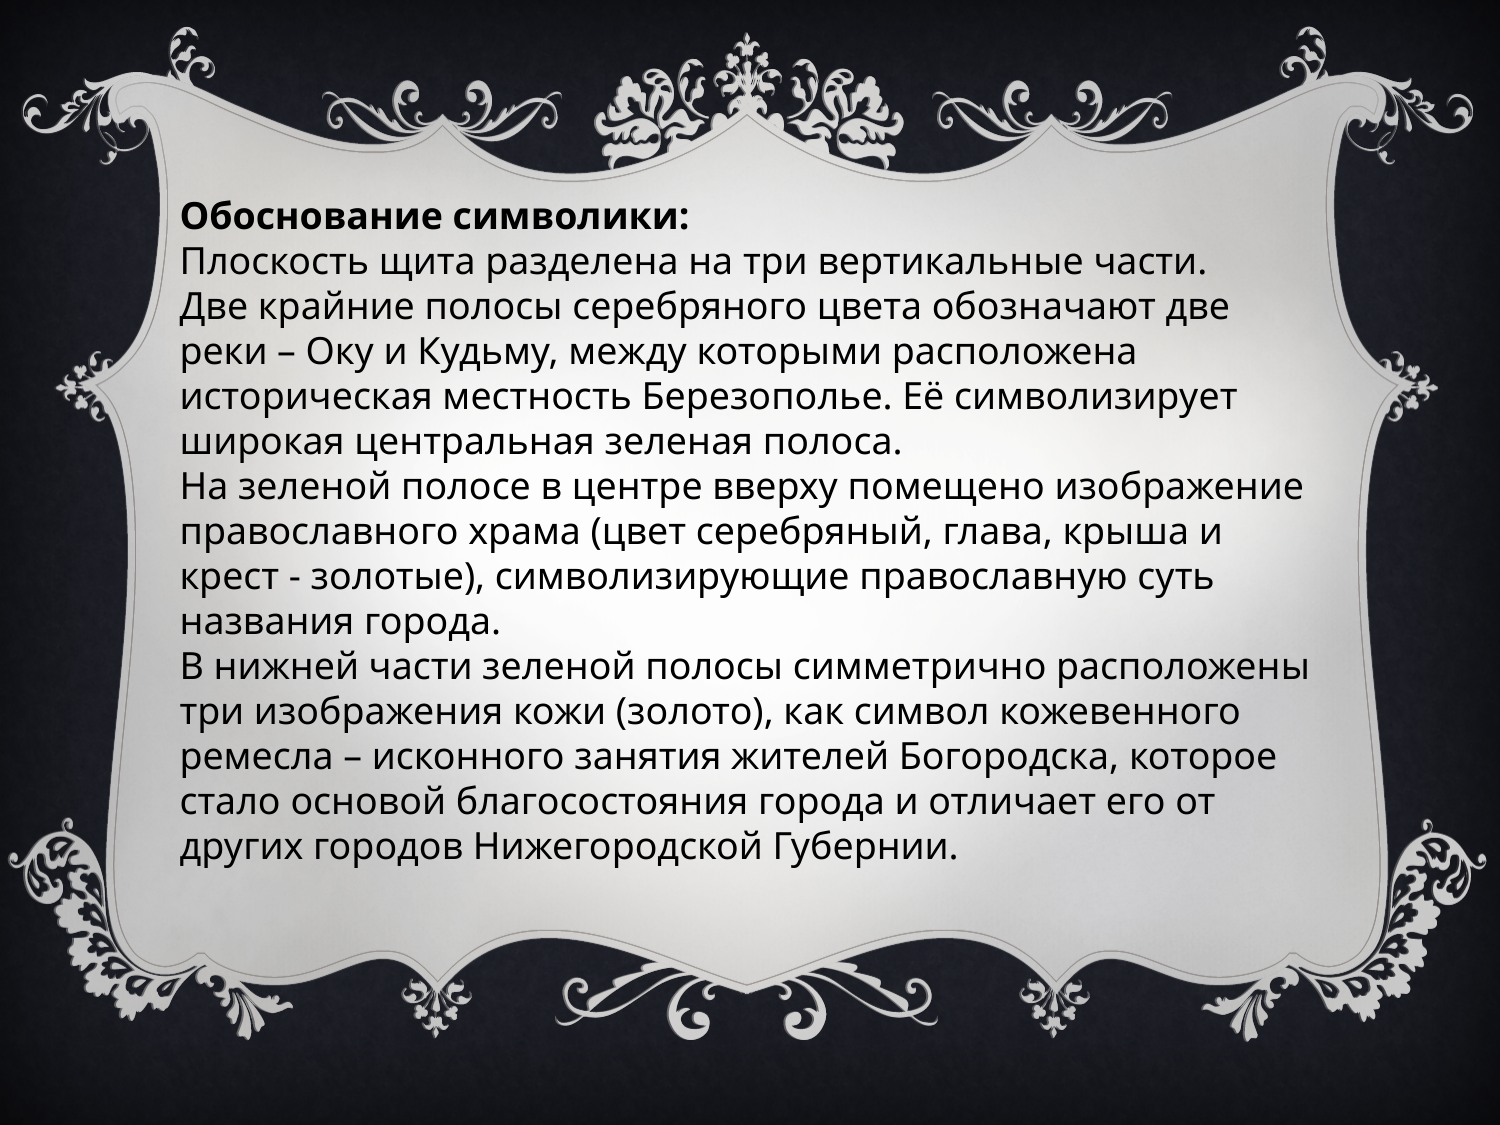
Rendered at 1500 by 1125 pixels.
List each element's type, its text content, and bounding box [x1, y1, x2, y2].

picture [0, 0, 1500, 1125]
text_box Обоснование символики: Плоскость щита разделена на три вертикальные части. Две крайние полосы серебряного цвета обозначают две реки – Оку и Кудьму, между которыми расположена историческая местность Березополье. Её символизирует широкая центральная зеленая полоса. На зеленой полосе в центре вверху помещено изображение православного храма (цвет серебряный, глава, крыша и крест - золотые), символизирующие православную суть названия города. В нижней части зеленой полосы симметрично расположены три изображения кожи (золото), как символ кожевенного ремесла – исконного занятия жителей Богородска, которое стало основой благосостояния города и отличает его от других городов Нижегородской Губернии. [164, 184, 1335, 875]
